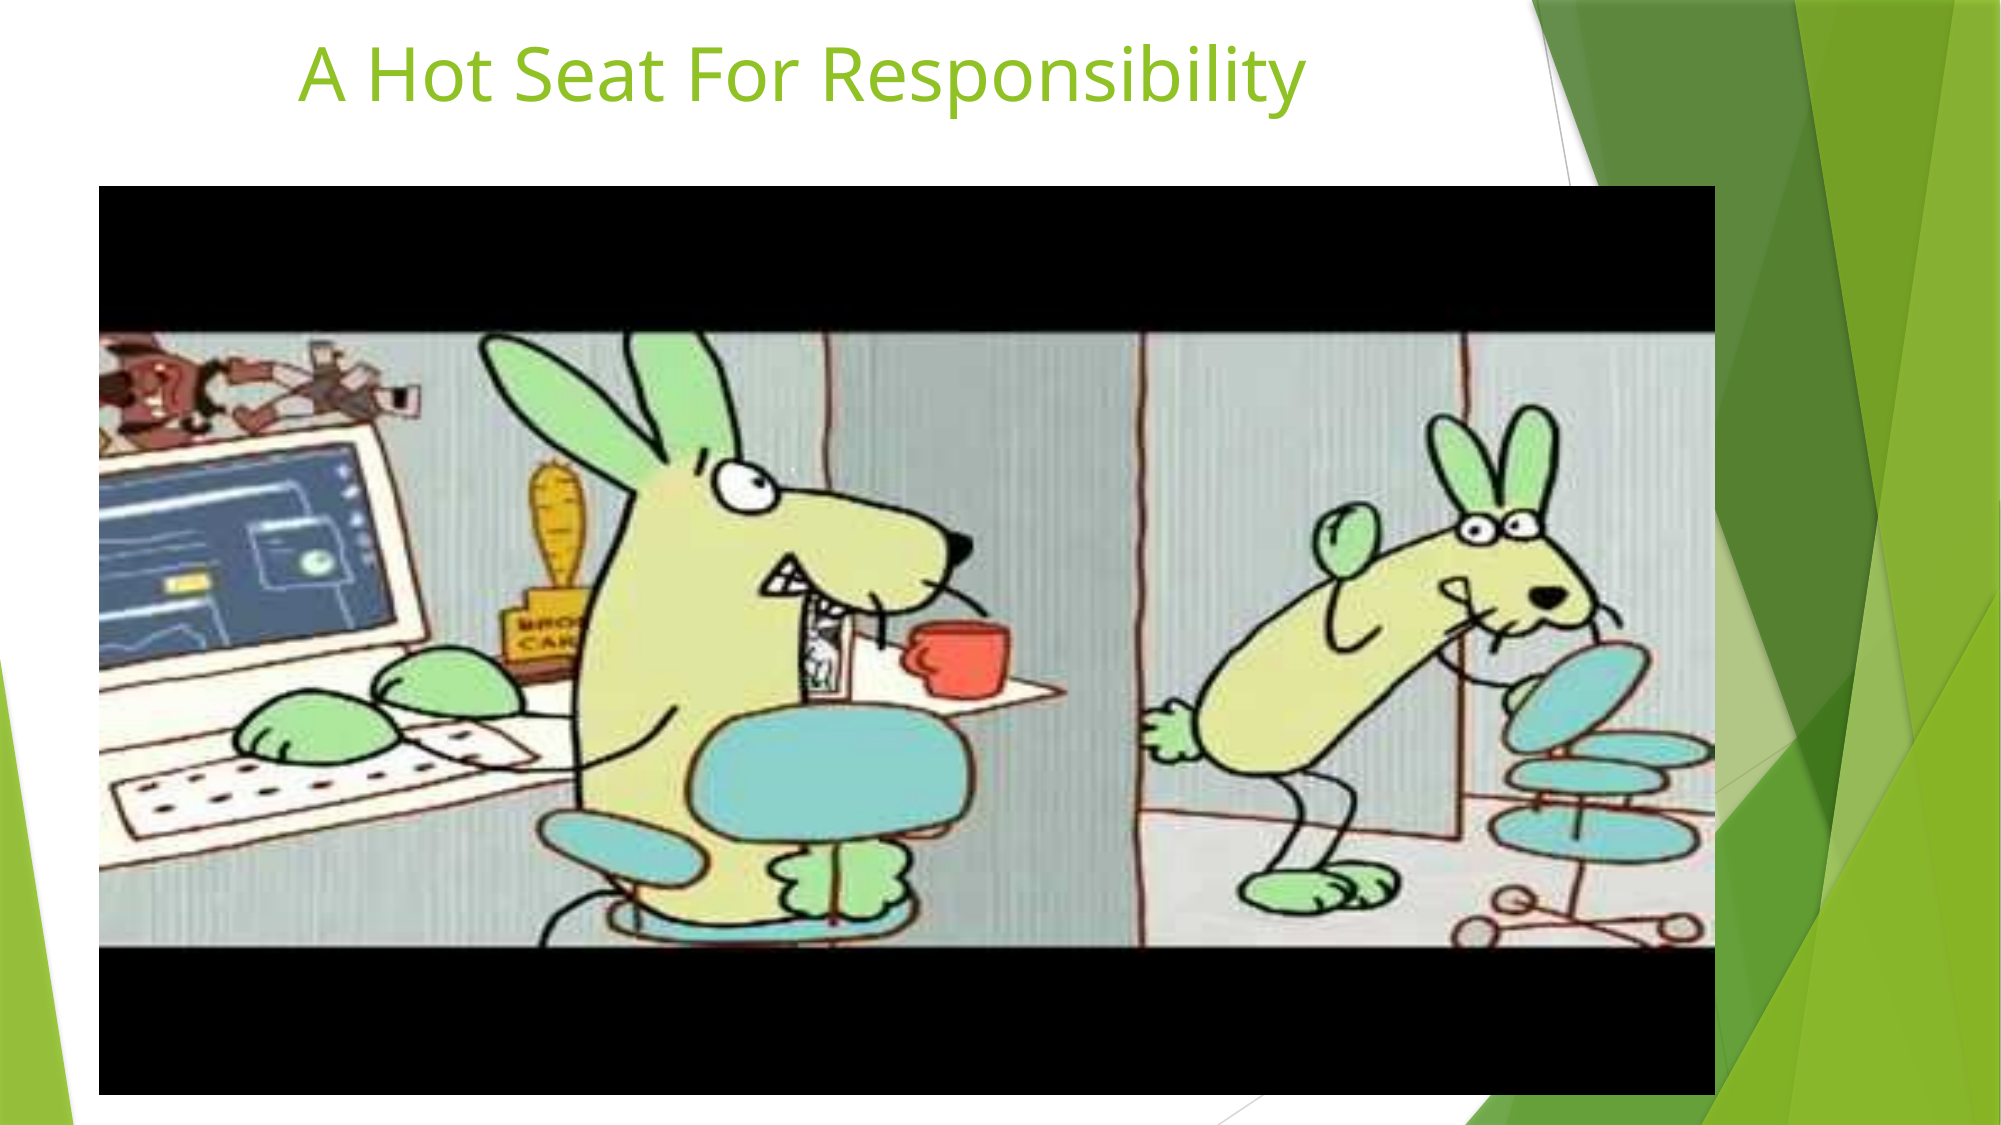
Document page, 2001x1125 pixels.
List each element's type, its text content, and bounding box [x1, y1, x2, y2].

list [97, 184, 1716, 1096]
title A Hot Seat For Responsibility [98, 19, 1509, 184]
